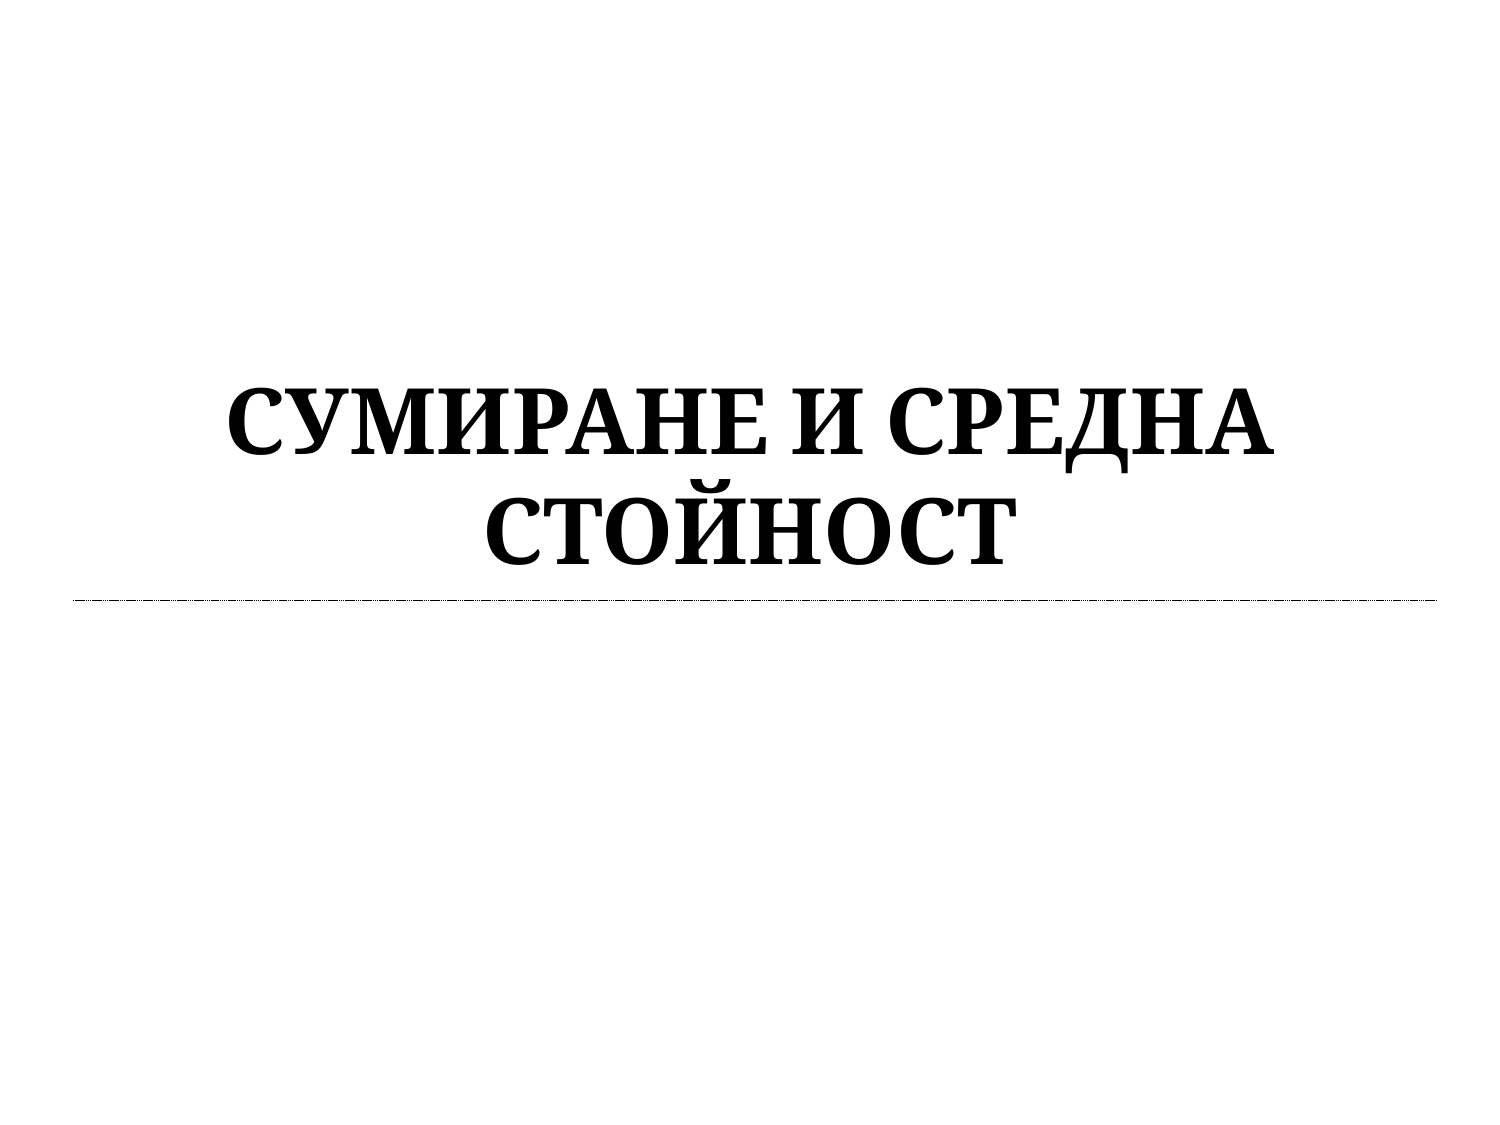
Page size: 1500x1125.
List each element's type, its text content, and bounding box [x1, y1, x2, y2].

title Сумиране и средна стойност [0, 346, 1500, 594]
